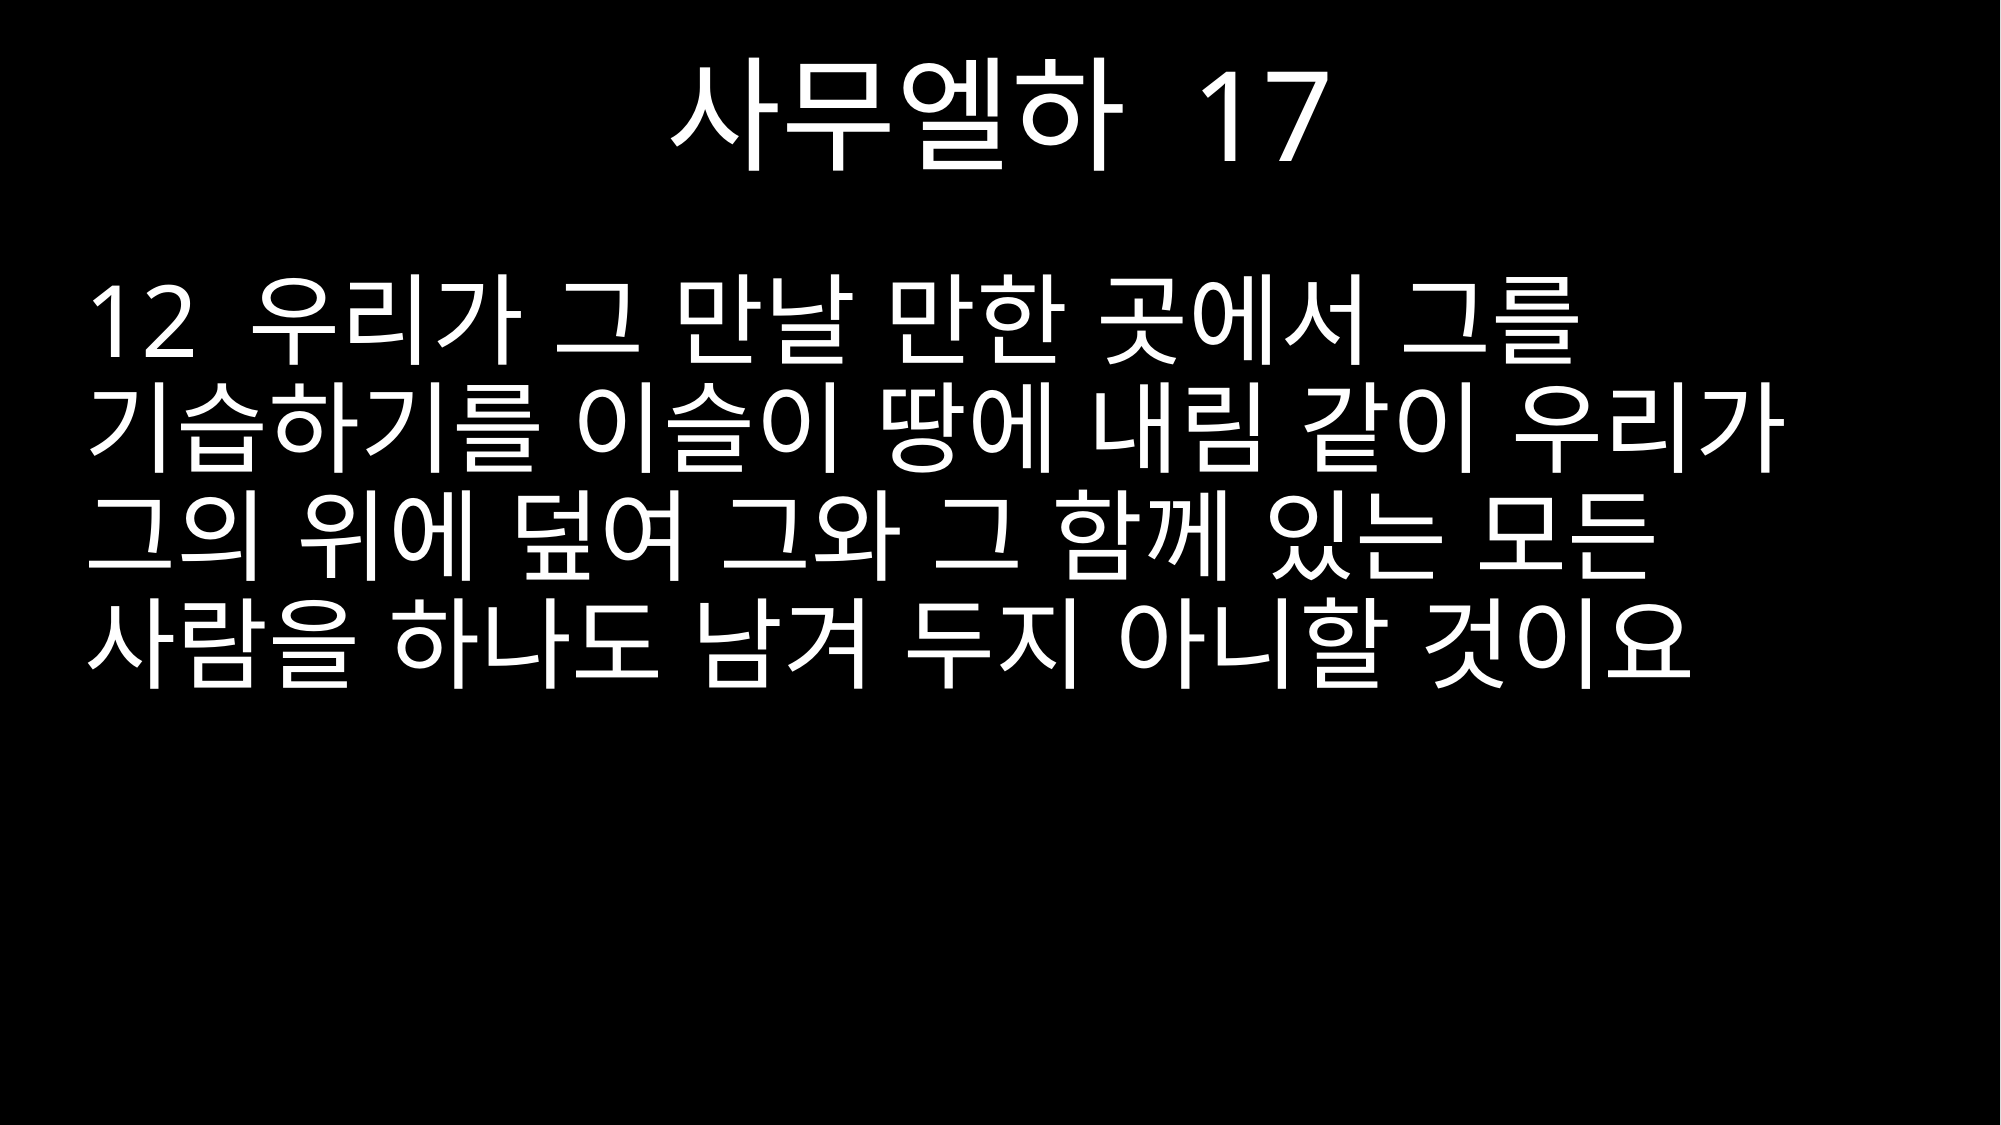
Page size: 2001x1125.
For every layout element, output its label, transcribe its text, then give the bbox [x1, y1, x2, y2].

footer 사무엘하 17 [0, 32, 2000, 192]
list 12 우리가 그 만날 만한 곳에서 그를 기습하기를 이슬이 땅에 내림 같이 우리가 그의 위에 덮여 그와 그 함께 있는 모든 사람을 하나도 남겨 두지 아니할 것이요 [69, 263, 1953, 423]
picture [0, 0, 2001, 1125]
